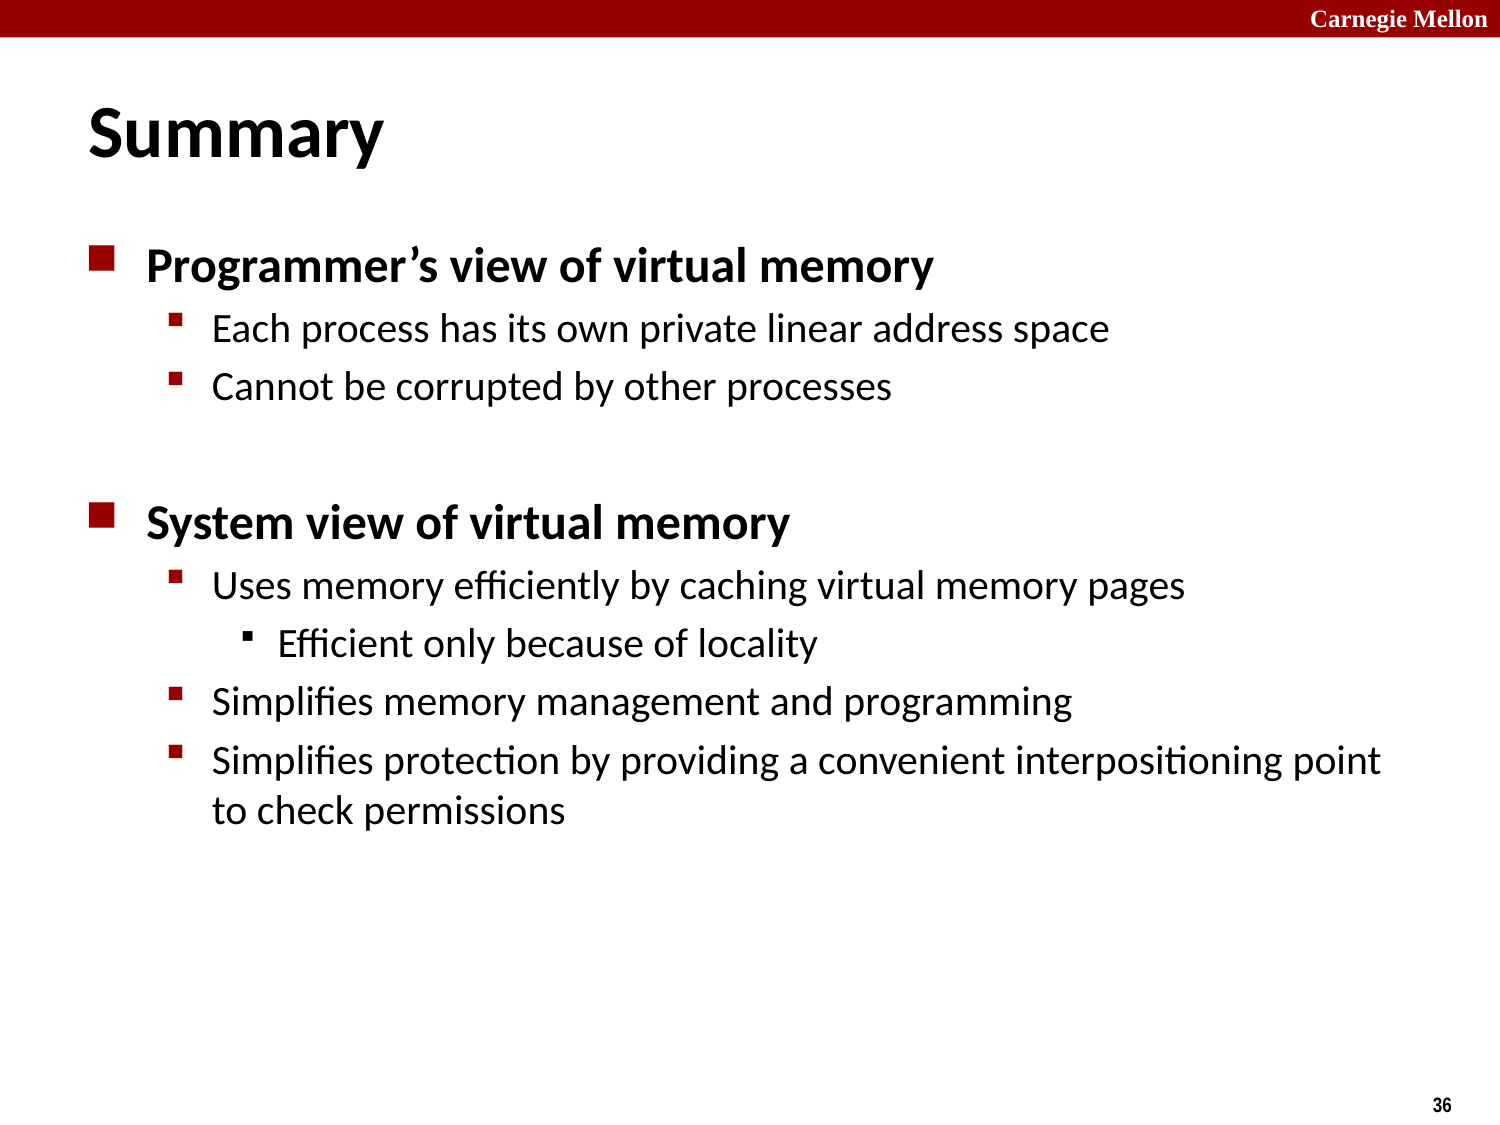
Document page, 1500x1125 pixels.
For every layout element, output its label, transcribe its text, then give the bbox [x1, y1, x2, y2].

list Programmer’s view of virtual memory Each process has its own private linear address space Cannot be corrupted by other processes System view of virtual memory Uses memory efficiently by caching virtual memory pages Efficient only because of locality Simplifies memory management and programming Simplifies protection by providing a convenient interpositioning point to check permissions [74, 224, 1438, 1013]
title Summary [73, 80, 942, 176]
